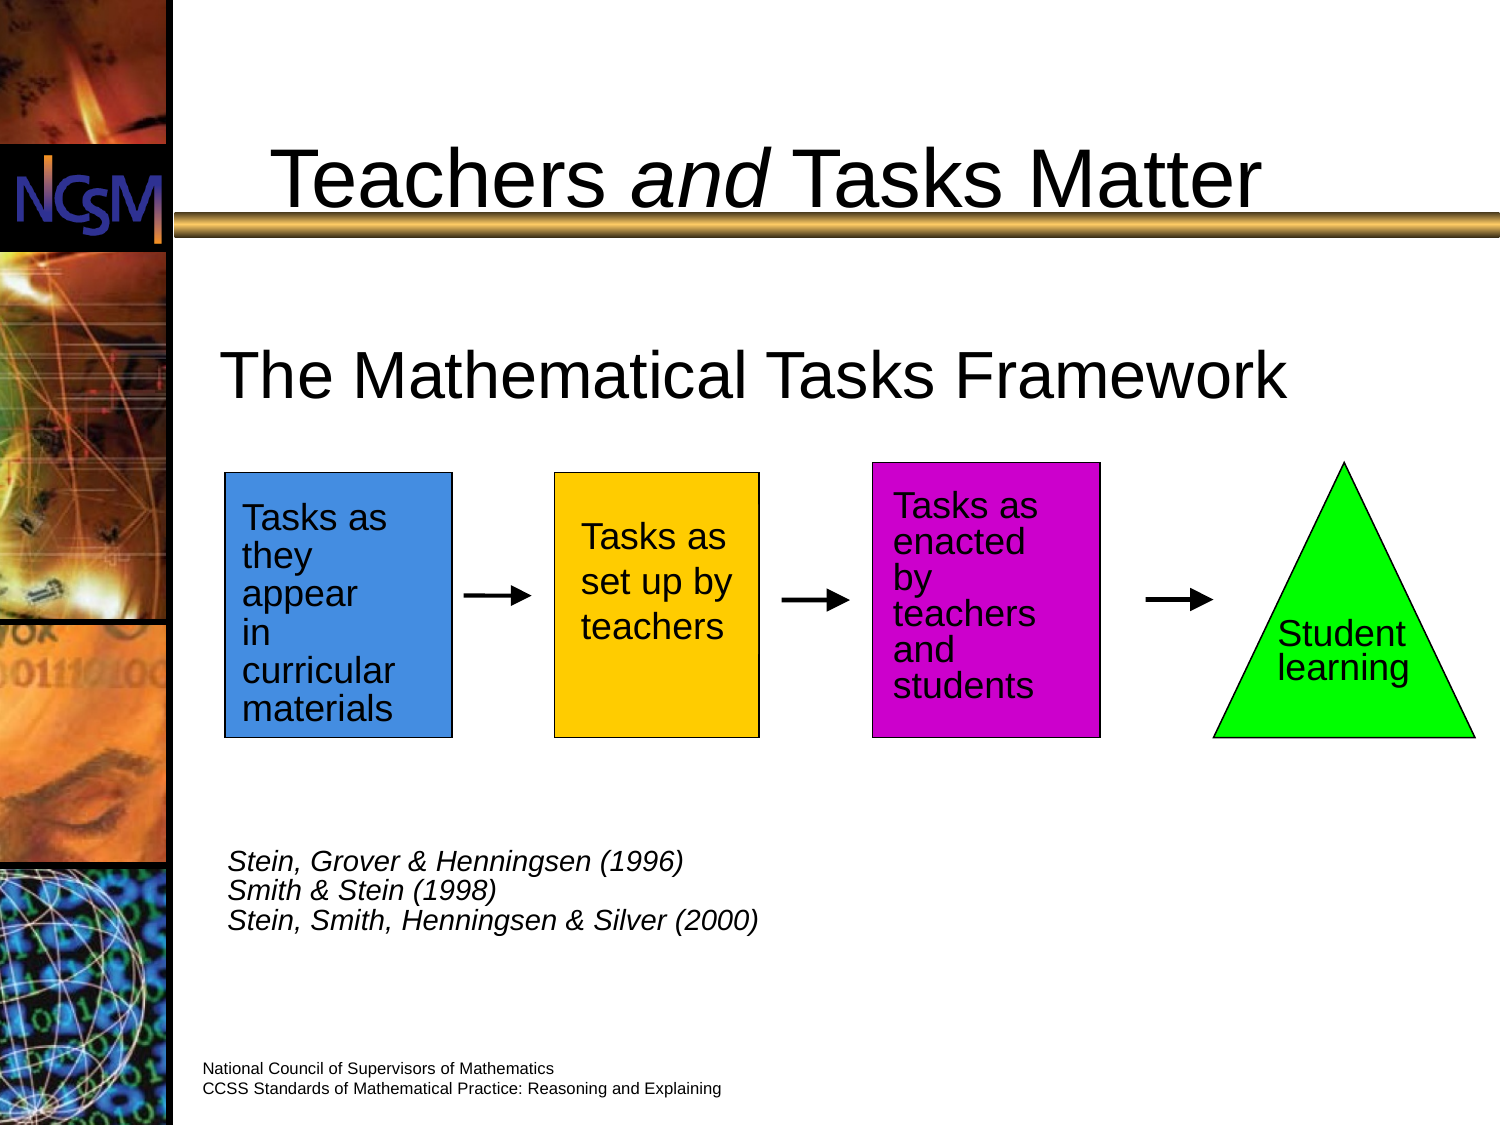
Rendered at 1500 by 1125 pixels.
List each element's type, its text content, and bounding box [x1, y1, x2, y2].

title Teachers and Tasks Matter [91, 87, 1463, 238]
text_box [224, 462, 1476, 738]
picture [0, 869, 166, 1125]
picture [0, 0, 167, 619]
text_box The Mathematical Tasks Framework [204, 324, 1304, 420]
picture [0, 625, 166, 862]
list Stein, Grover & Henningsen (1996) Smith & Stein (1998) Stein, Smith, Henningsen & Silver (2000) [212, 839, 888, 978]
slide_number National Council of Supervisors of Mathematics CCSS Standards of Mathematical Practice: Reasoning and Explaining [187, 1050, 900, 1125]
